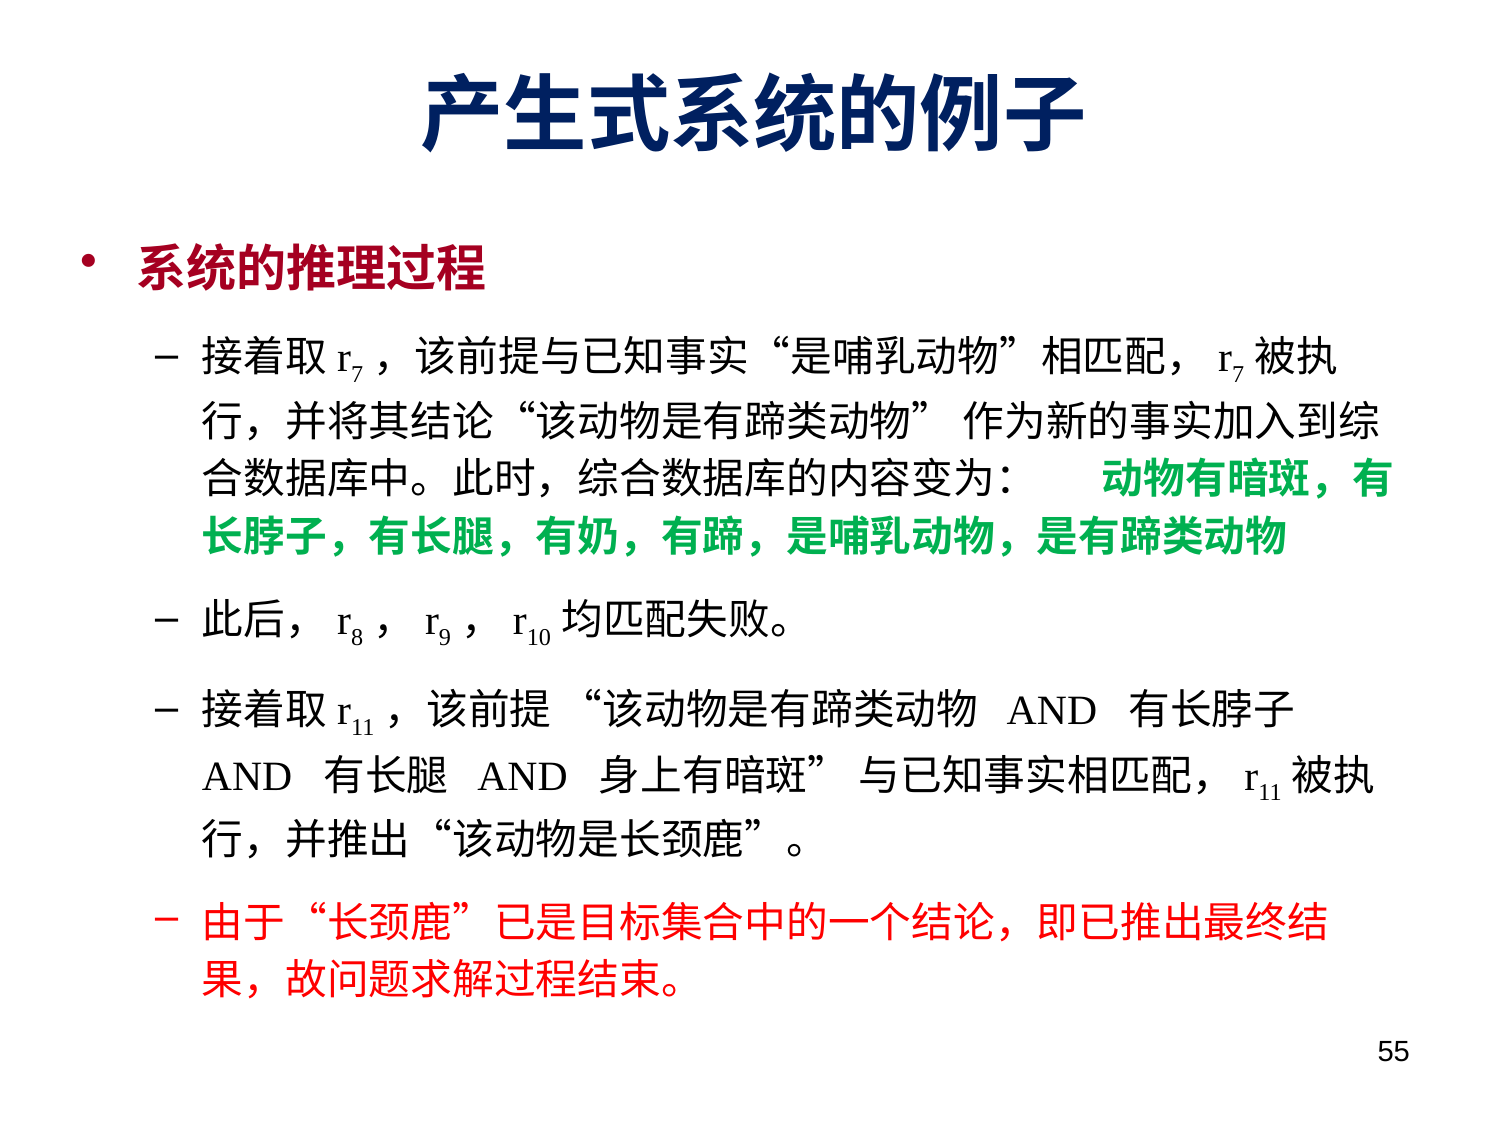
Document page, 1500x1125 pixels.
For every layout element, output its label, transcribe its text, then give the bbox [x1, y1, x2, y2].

list 系统的推理过程 接着取r7，该前提与已知事实“是哺乳动物”相匹配，r7被执行，并将其结论“该动物是有蹄类动物” 作为新的事实加入到综合数据库中。此时，综合数据库的内容变为： 动物有暗斑，有长脖子，有长腿，有奶，有蹄，是哺乳动物，是有蹄类动物 此后，r8，r9，r10均匹配失败。 接着取r11，该前提 “该动物是有蹄类动物 AND 有长脖子 AND 有长腿 AND 身上有暗斑” 与已知事实相匹配，r11被执行，并推出“该动物是长颈鹿”。 由于“长颈鹿”已是目标集合中的一个结论，即已推出最终结果，故问题求解过程结束。 [64, 219, 1415, 963]
title 产生式系统的例子 [53, 36, 1455, 186]
slide_number 55 [1074, 1024, 1425, 1103]
